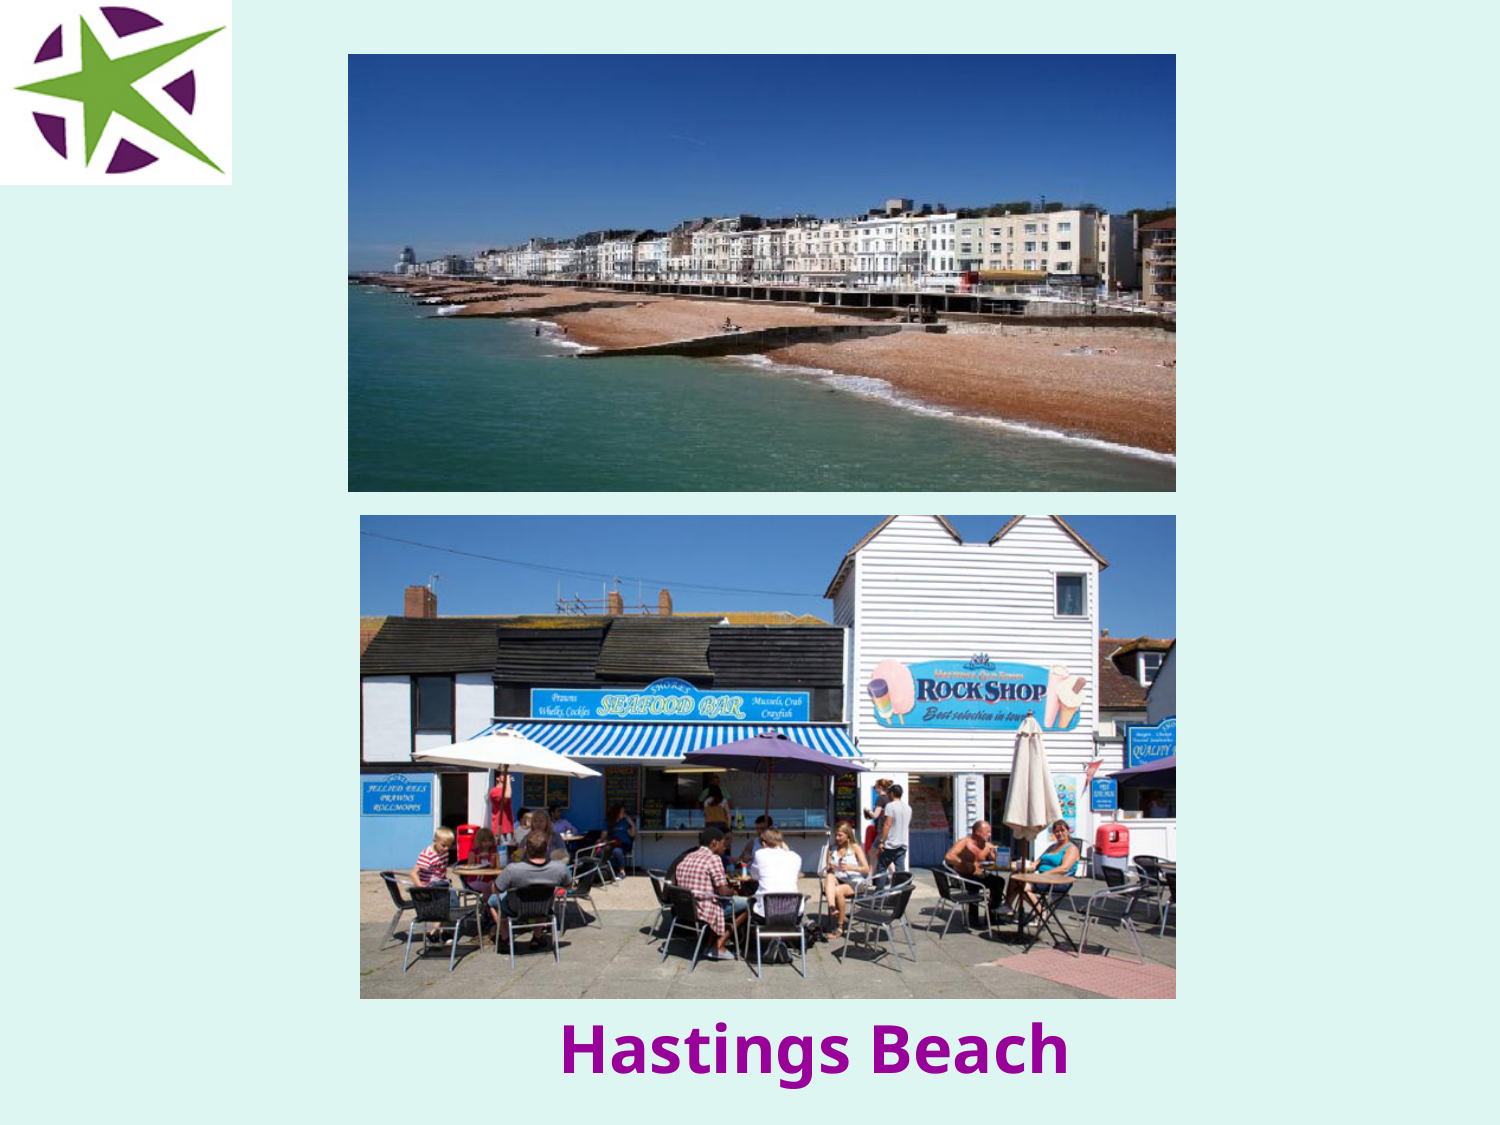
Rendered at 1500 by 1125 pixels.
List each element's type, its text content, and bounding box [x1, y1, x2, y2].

picture [348, 54, 1176, 492]
picture [359, 514, 1176, 1000]
picture [0, 0, 232, 185]
text_box Hastings Beach [501, 1007, 1128, 1095]
